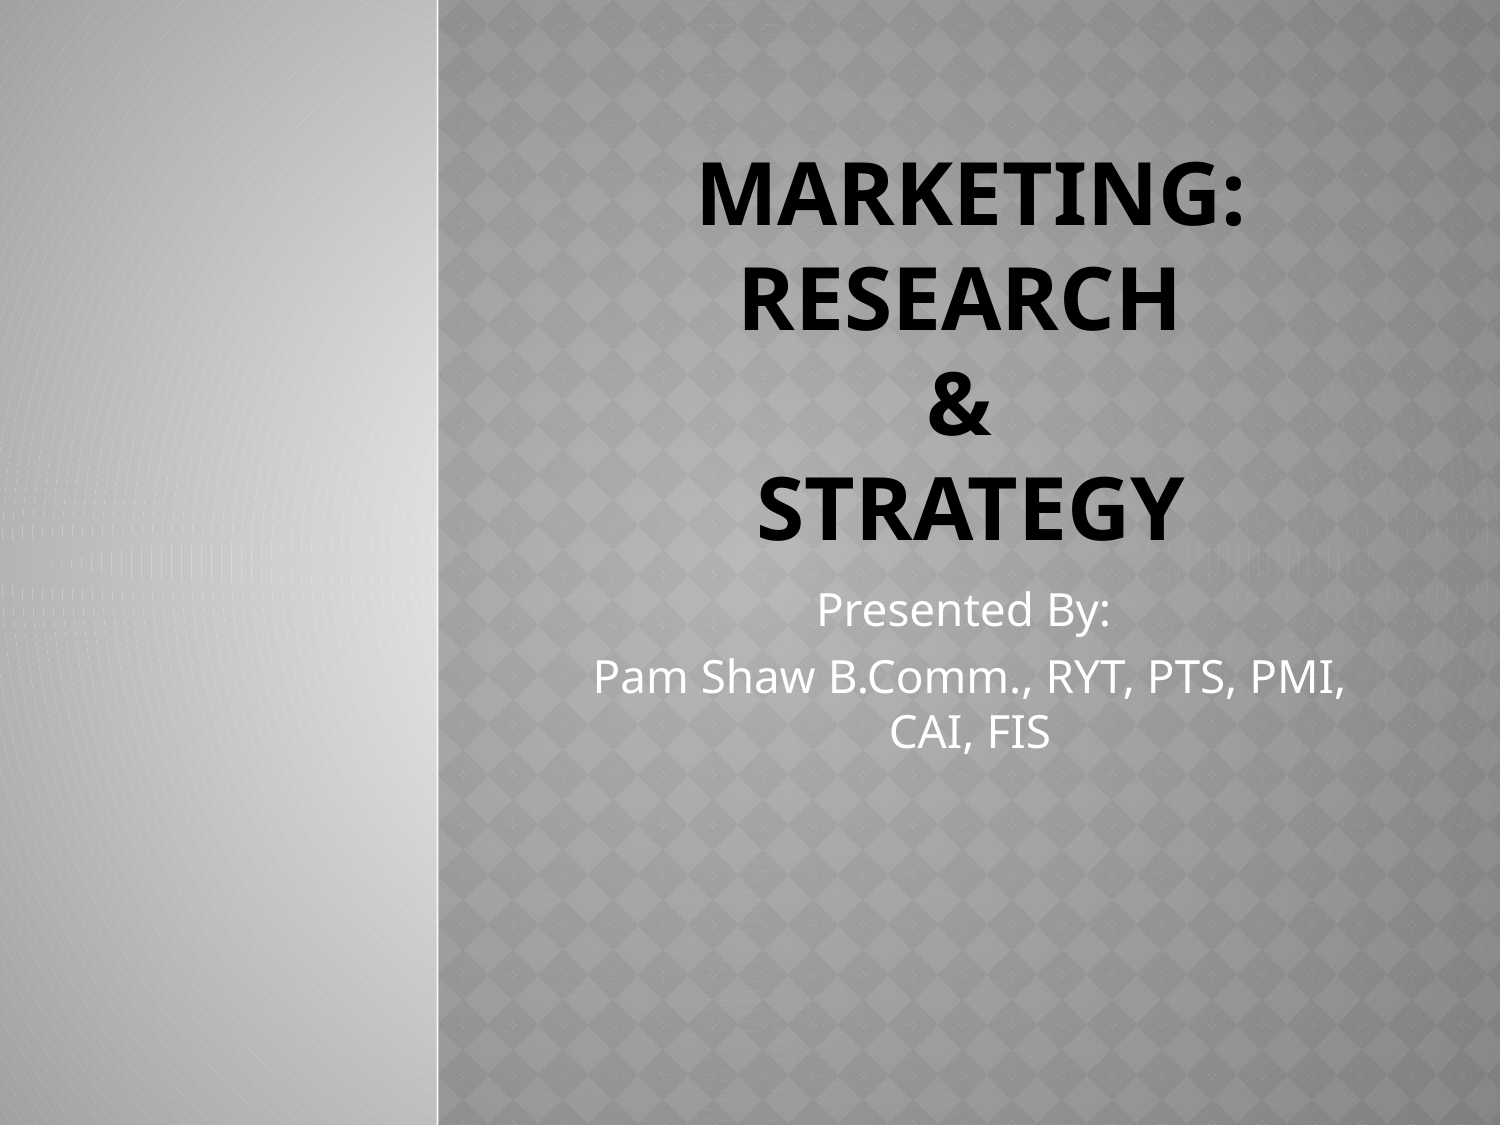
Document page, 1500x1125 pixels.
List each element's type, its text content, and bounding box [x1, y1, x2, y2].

subtitle Presented By: Pam Shaw B.Comm., RYT, PTS, PMI, CAI, FIS [550, 580, 1390, 762]
title Marketing: Research & Strategy [552, 87, 1390, 558]
